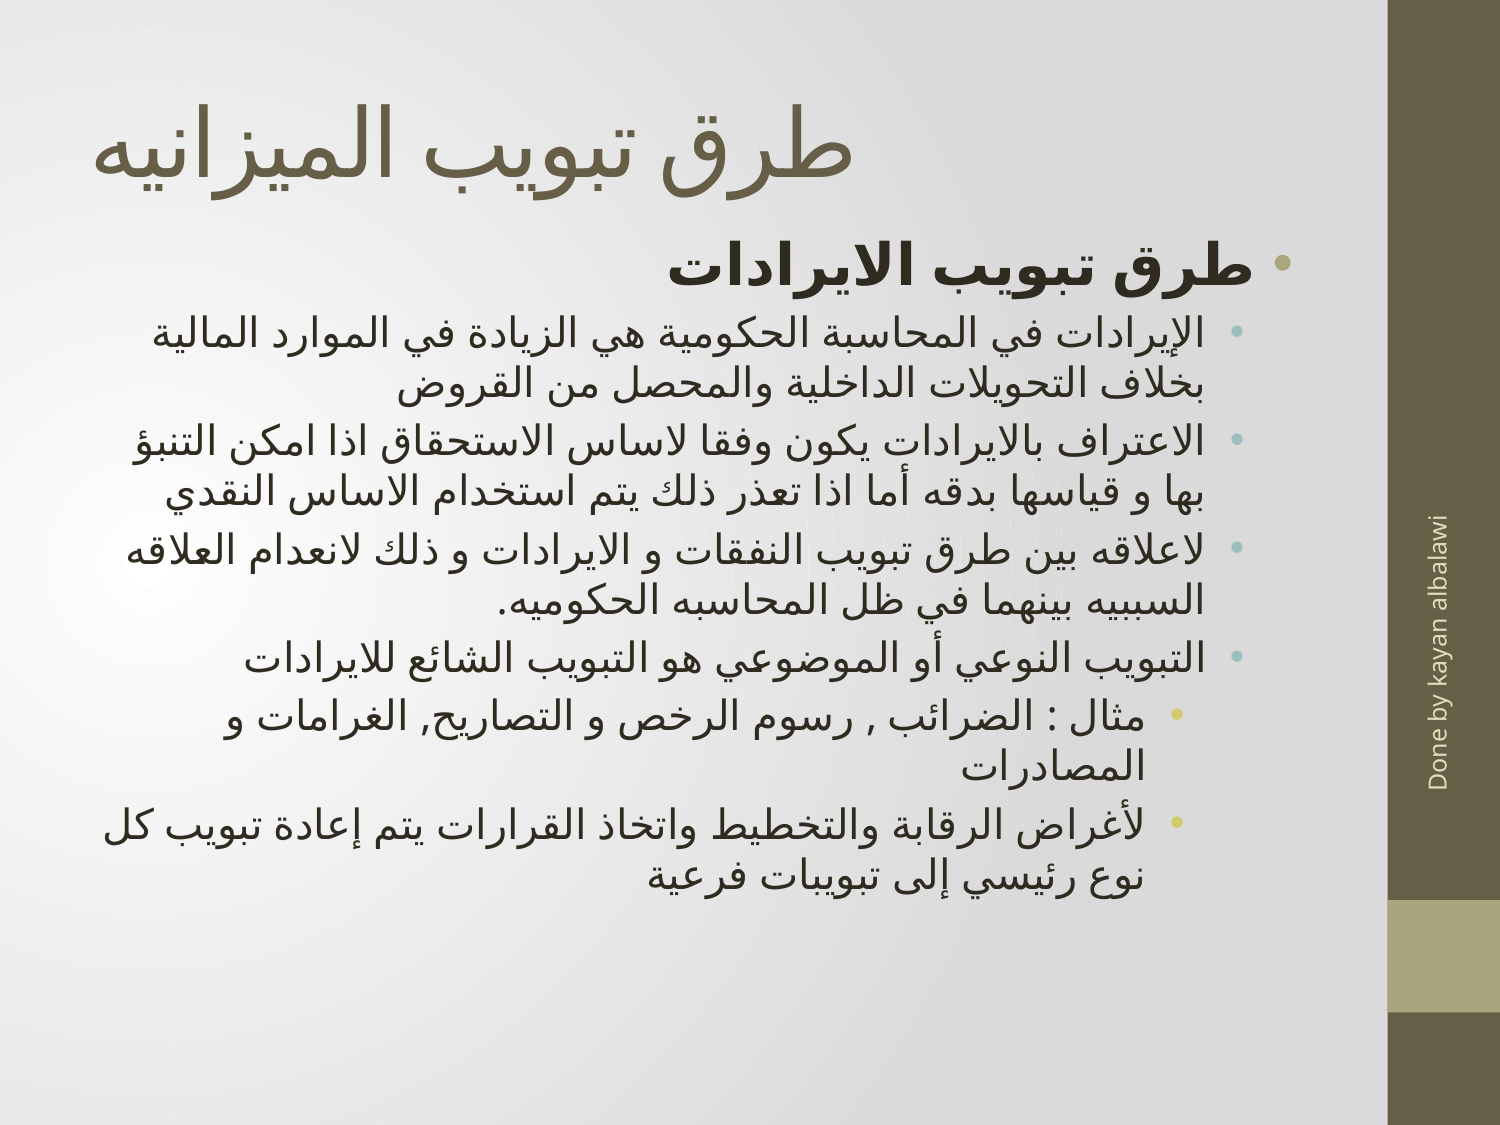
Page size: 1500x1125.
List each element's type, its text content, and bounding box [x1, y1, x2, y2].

footer Done by kayan albalawi [1408, 500, 1469, 889]
list طرق تبويب الايرادات الإيرادات في المحاسبة الحكومية هي الزيادة في الموارد المالية بخلاف التحويلات الداخلية والمحصل من القروض الاعتراف بالايرادات يكون وفقا لاساس الاستحقاق اذا امكن التنبؤ بها و قياسها بدقه أما اذا تعذر ذلك يتم استخدام الاساس النقدي لاعلاقه بين طرق تبويب النفقات و الايرادات و ذلك لانعدام العلاقه السببيه بينهما في ظل المحاسبه الحكوميه. التبويب النوعي أو الموضوعي هو التبويب الشائع للايرادات مثال : الضرائب , رسوم الرخص و التصاريح, الغرامات و المصادرات لأغراض الرقابة والتخطيط واتخاذ القرارات يتم إعادة تبويب كل نوع رئيسي إلى تبويبات فرعية [76, 219, 1327, 1059]
title طرق تبويب الميزانيه [75, 45, 1325, 233]
